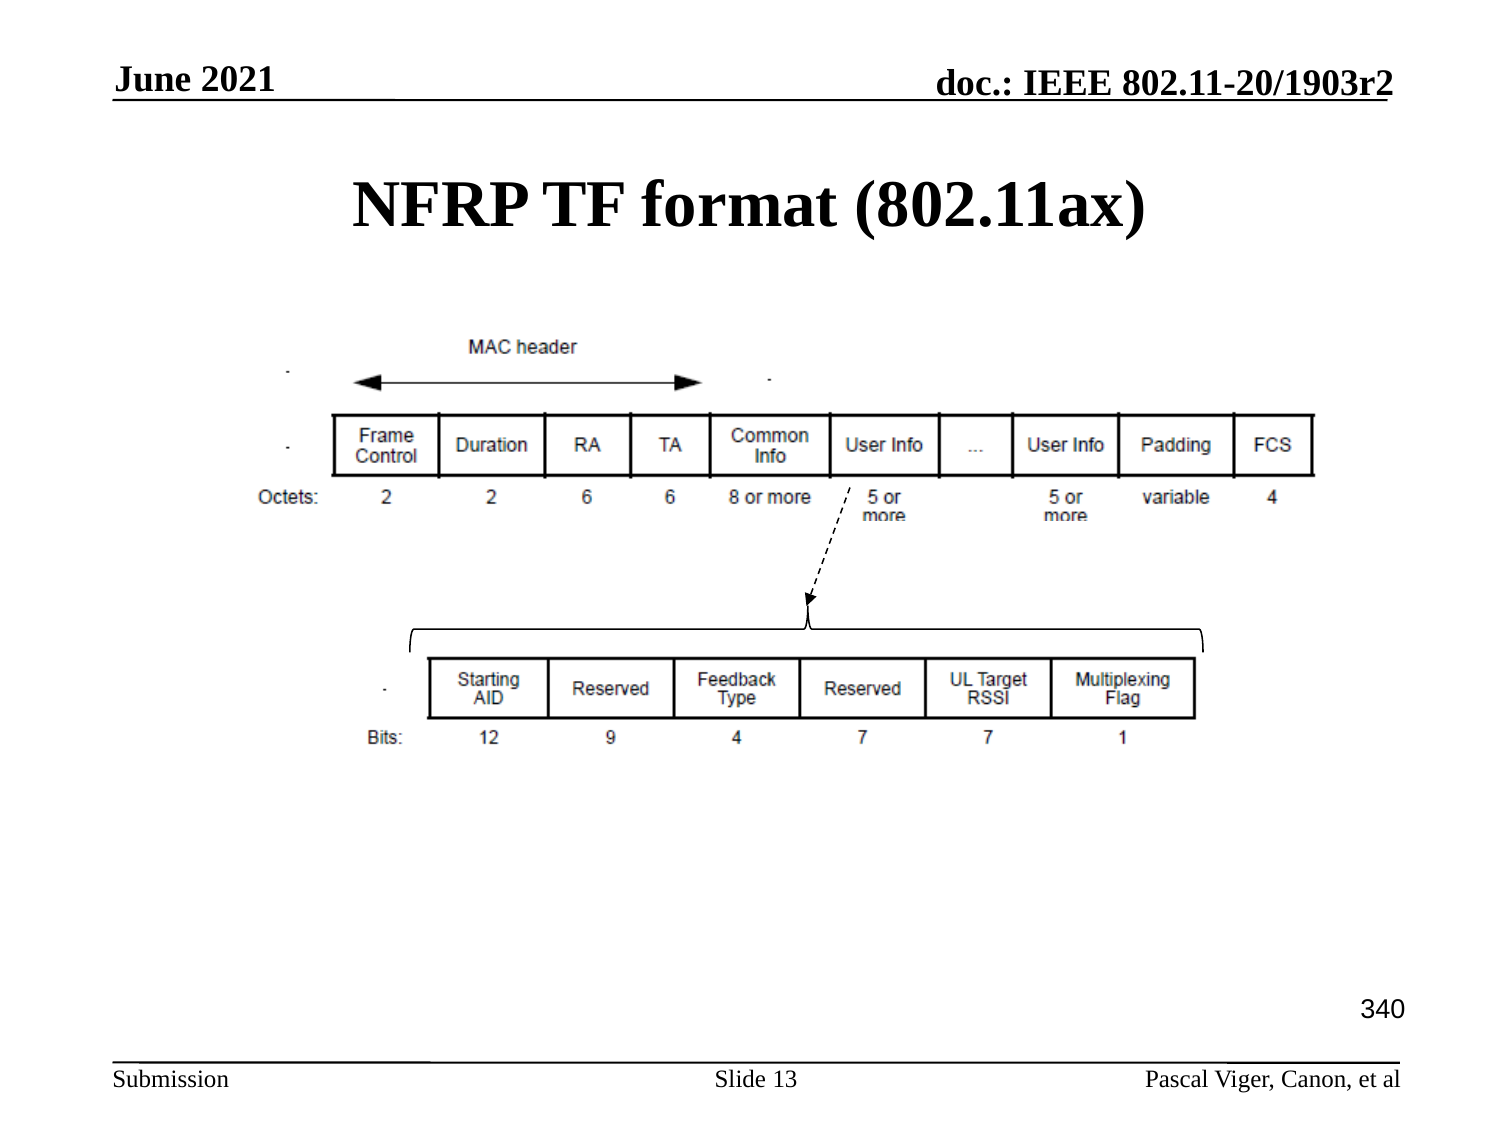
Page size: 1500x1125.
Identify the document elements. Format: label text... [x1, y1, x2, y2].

slide_number Slide 13 [712, 1061, 800, 1123]
text_box 340 [1345, 983, 1421, 1031]
picture [360, 647, 1201, 751]
title NFRP TF format (802.11ax) [112, 112, 1388, 288]
picture [249, 324, 1319, 521]
text_box [409, 614, 1203, 649]
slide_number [114, 54, 423, 100]
footer Pascal Viger, Canon, et al [878, 1061, 1402, 1093]
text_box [807, 487, 851, 607]
